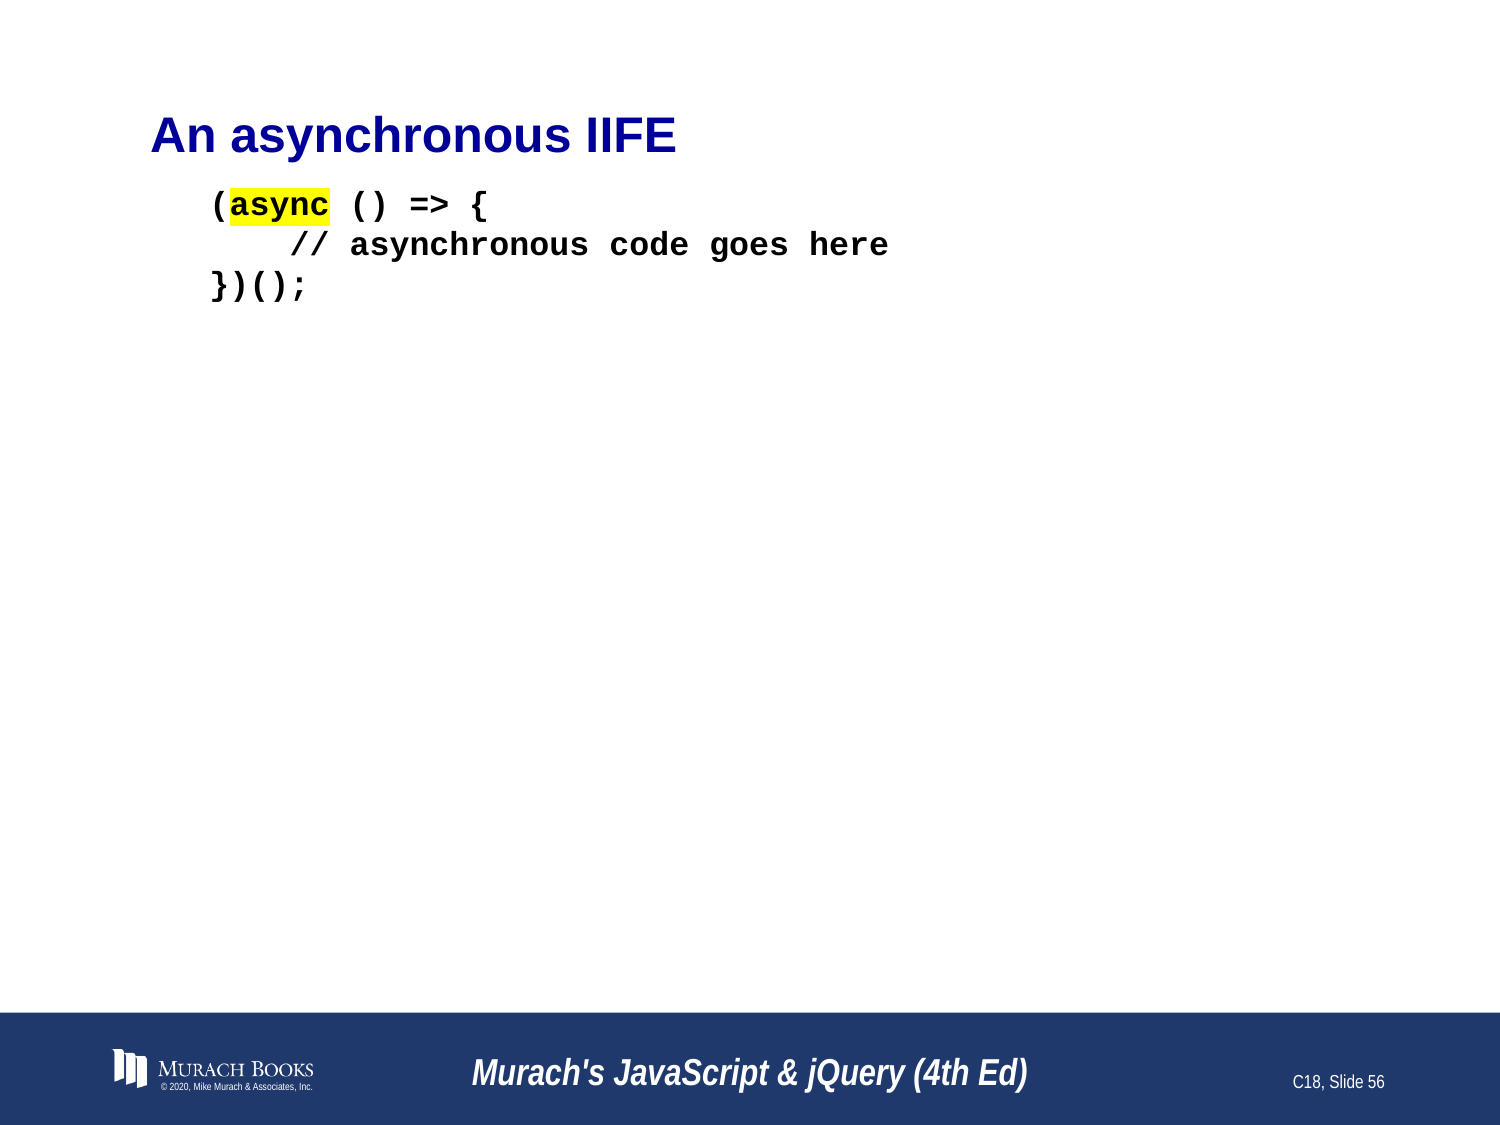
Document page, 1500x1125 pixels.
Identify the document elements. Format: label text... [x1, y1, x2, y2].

footer © 2020, Mike Murach & Associates, Inc. [12, 1025, 463, 1100]
slide_number Murach's JavaScript & jQuery (4th Ed) [463, 1025, 1050, 1100]
slide_number C18, Slide 56 [1087, 1025, 1400, 1100]
list (async () => { // asynchronous code goes here })(); [137, 174, 1350, 975]
title An asynchronous IIFE [150, 102, 1350, 164]
